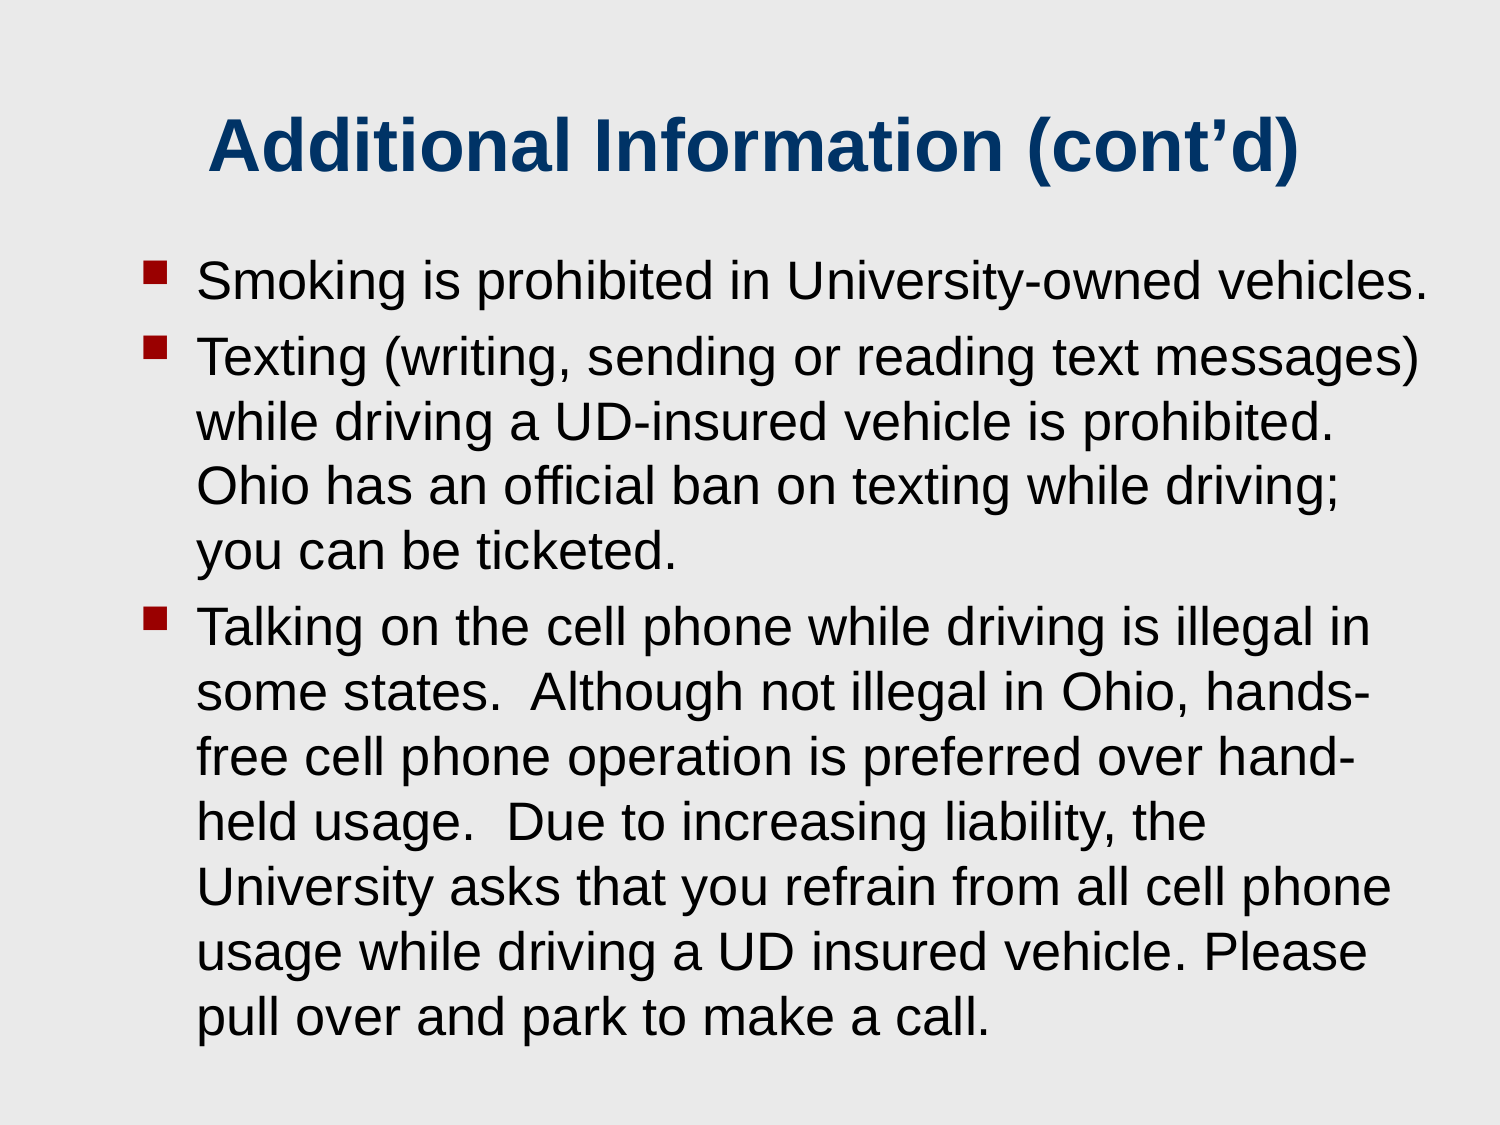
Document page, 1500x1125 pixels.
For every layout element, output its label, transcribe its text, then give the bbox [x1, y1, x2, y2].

list Smoking is prohibited in University-owned vehicles. Texting (writing, sending or reading text messages) while driving a UD-insured vehicle is prohibited. Ohio has an official ban on texting while driving; you can be ticketed. Talking on the cell phone while driving is illegal in some states. Although not illegal in Ohio, hands-free cell phone operation is preferred over hand-held usage. Due to increasing liability, the University asks that you refrain from all cell phone usage while driving a UD insured vehicle. Please pull over and park to make a call. [124, 237, 1456, 926]
title Additional Information (cont’d) [25, 87, 1484, 194]
